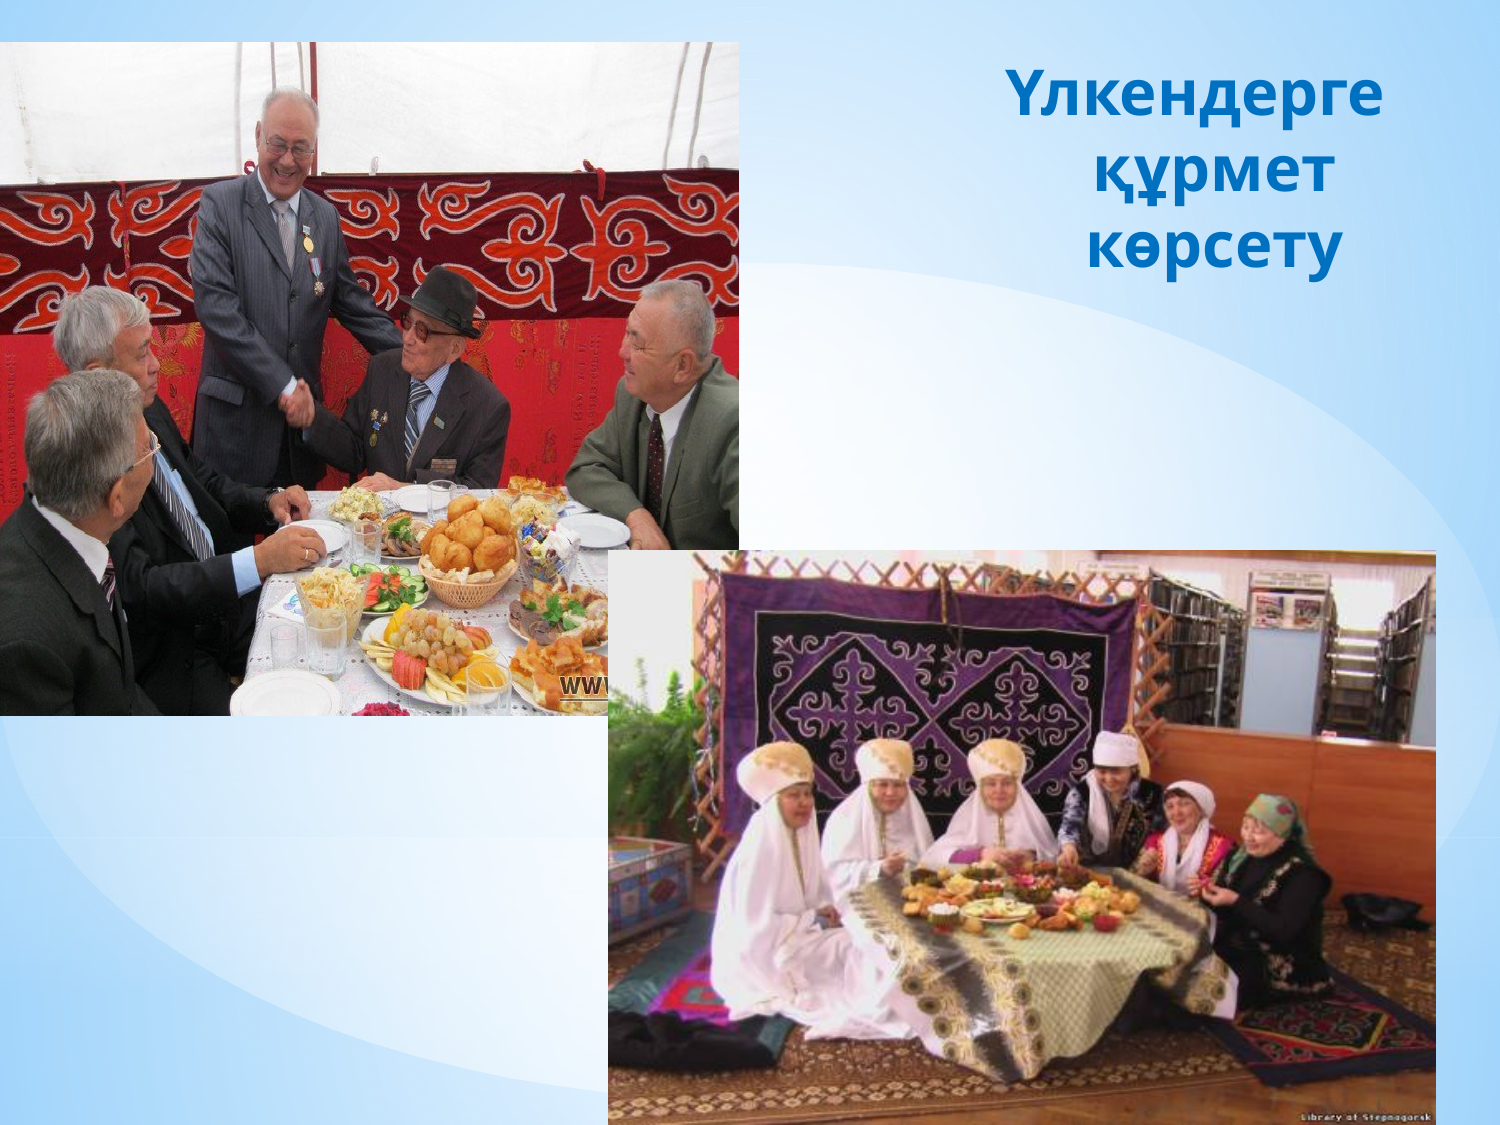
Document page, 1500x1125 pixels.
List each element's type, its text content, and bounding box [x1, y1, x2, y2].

picture [607, 550, 1436, 1125]
title Үлкендерге құрмет көрсету [925, 45, 1465, 291]
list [0, 42, 739, 717]
